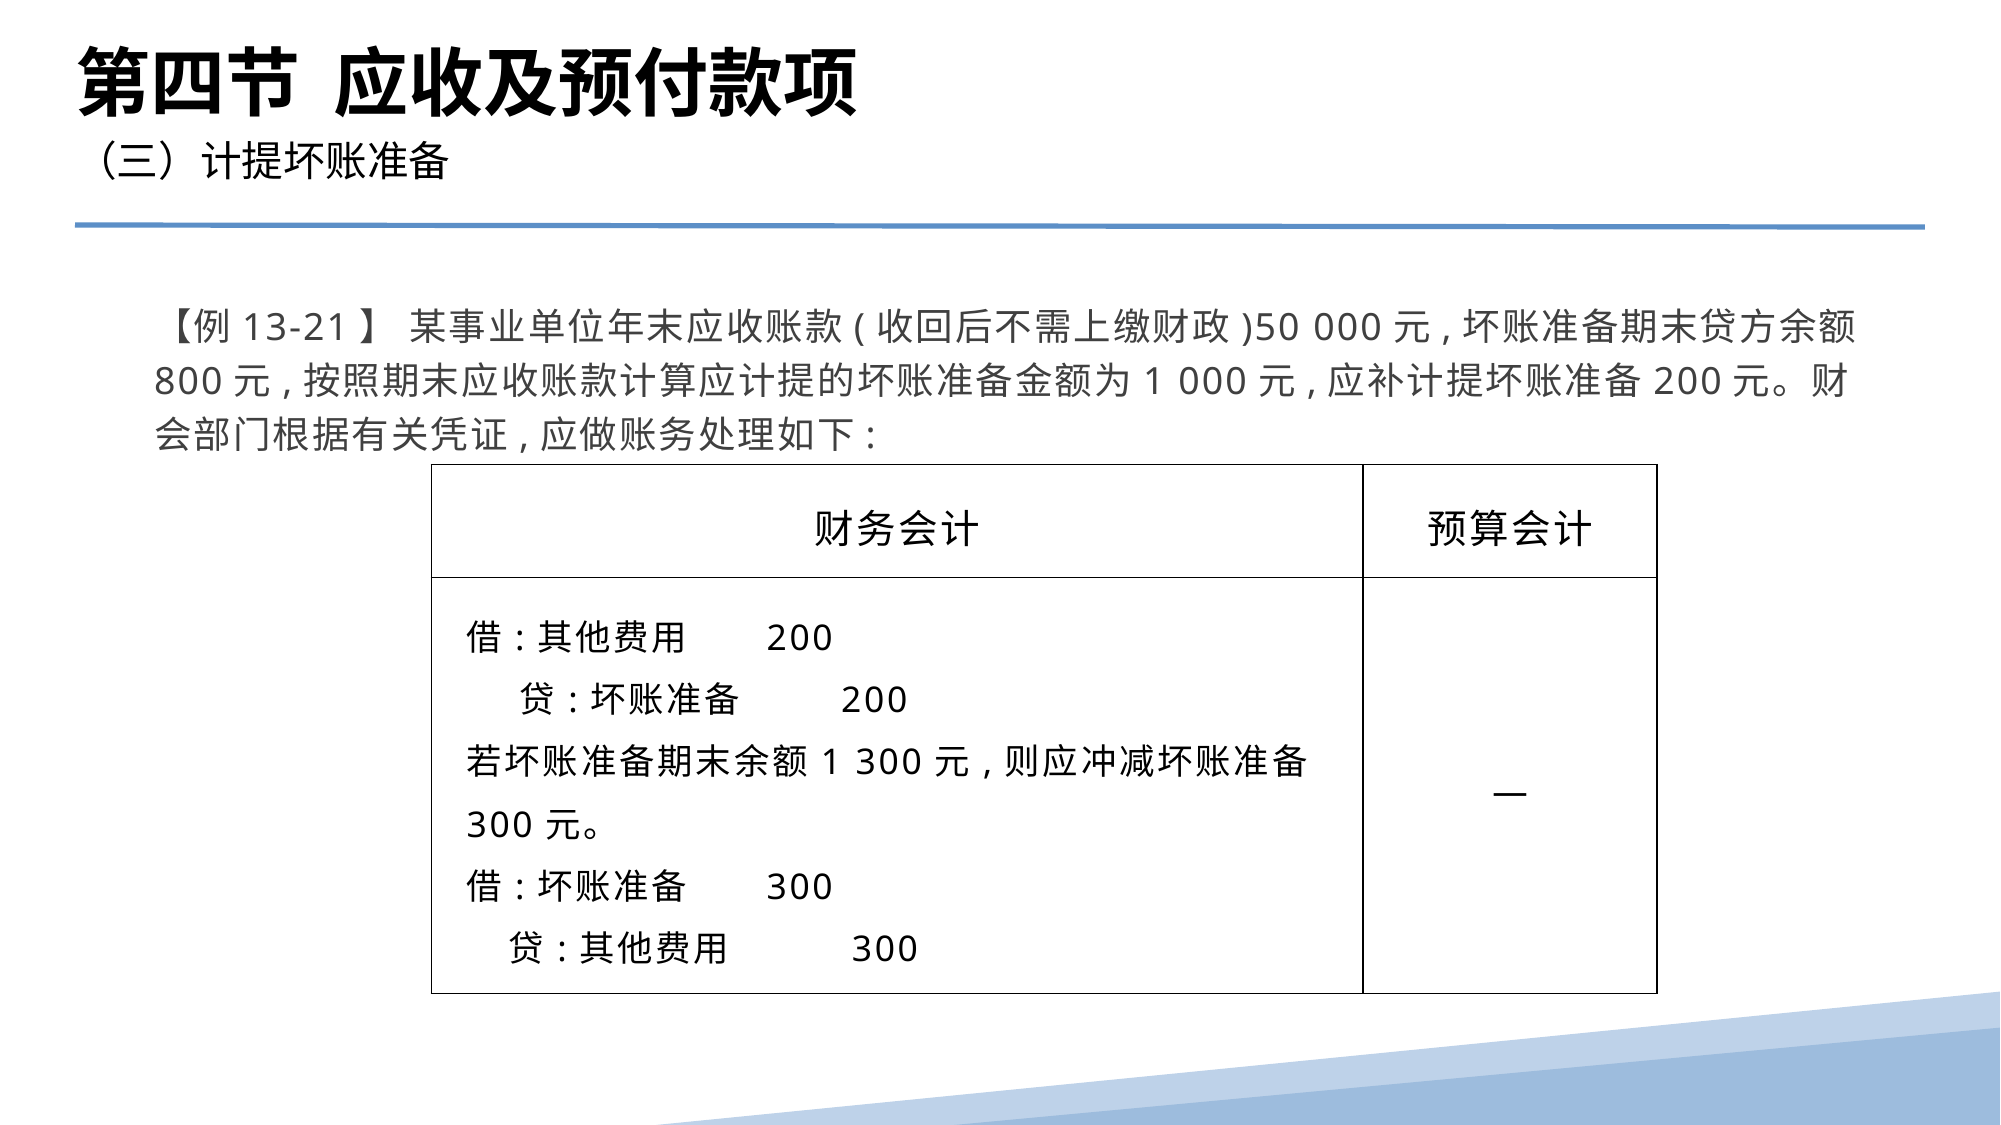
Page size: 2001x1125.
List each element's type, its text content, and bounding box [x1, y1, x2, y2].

table_header 财务会计 [432, 465, 1362, 577]
text_box 【例13-21】 某事业单位年末应收账款(收回后不需上缴财政)50 000元,坏账准备期末贷方余额800元,按照期末应收账款计算应计提的坏账准备金额为1 000元,应补计提坏账准备200元。财会部门根据有关凭证,应做账务处理如下: [143, 252, 1886, 497]
table_cell — [1364, 578, 1656, 991]
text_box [656, 991, 2000, 1125]
text_box （三）计提坏账准备 [75, 124, 1925, 200]
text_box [74, 224, 1925, 228]
table_header 预算会计 [1364, 465, 1656, 577]
table_cell 借:其他费用 200 贷:坏账准备 200 若坏账准备期末余额1 300元,则应冲减坏账准备300元。 借:坏账准备 300 贷:其他费用 300 [432, 578, 1362, 993]
text_box 第四节 应收及预付款项 [75, 24, 1925, 124]
